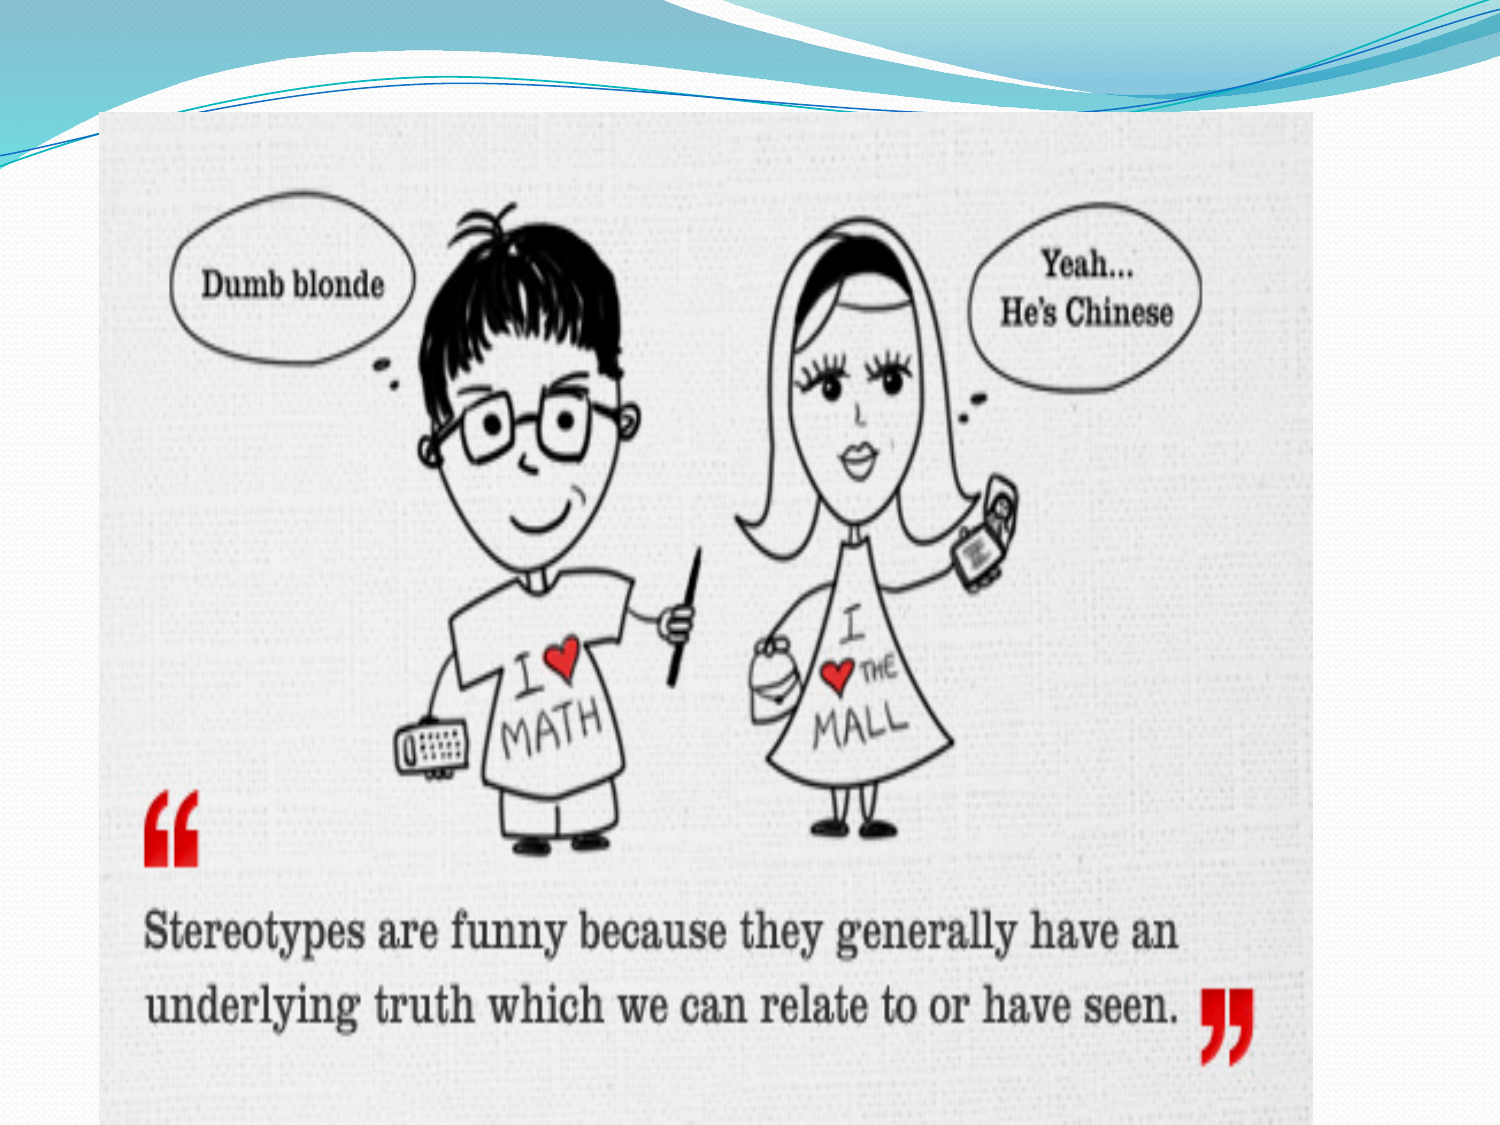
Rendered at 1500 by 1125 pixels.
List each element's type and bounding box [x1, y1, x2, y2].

list [99, 112, 1313, 1125]
